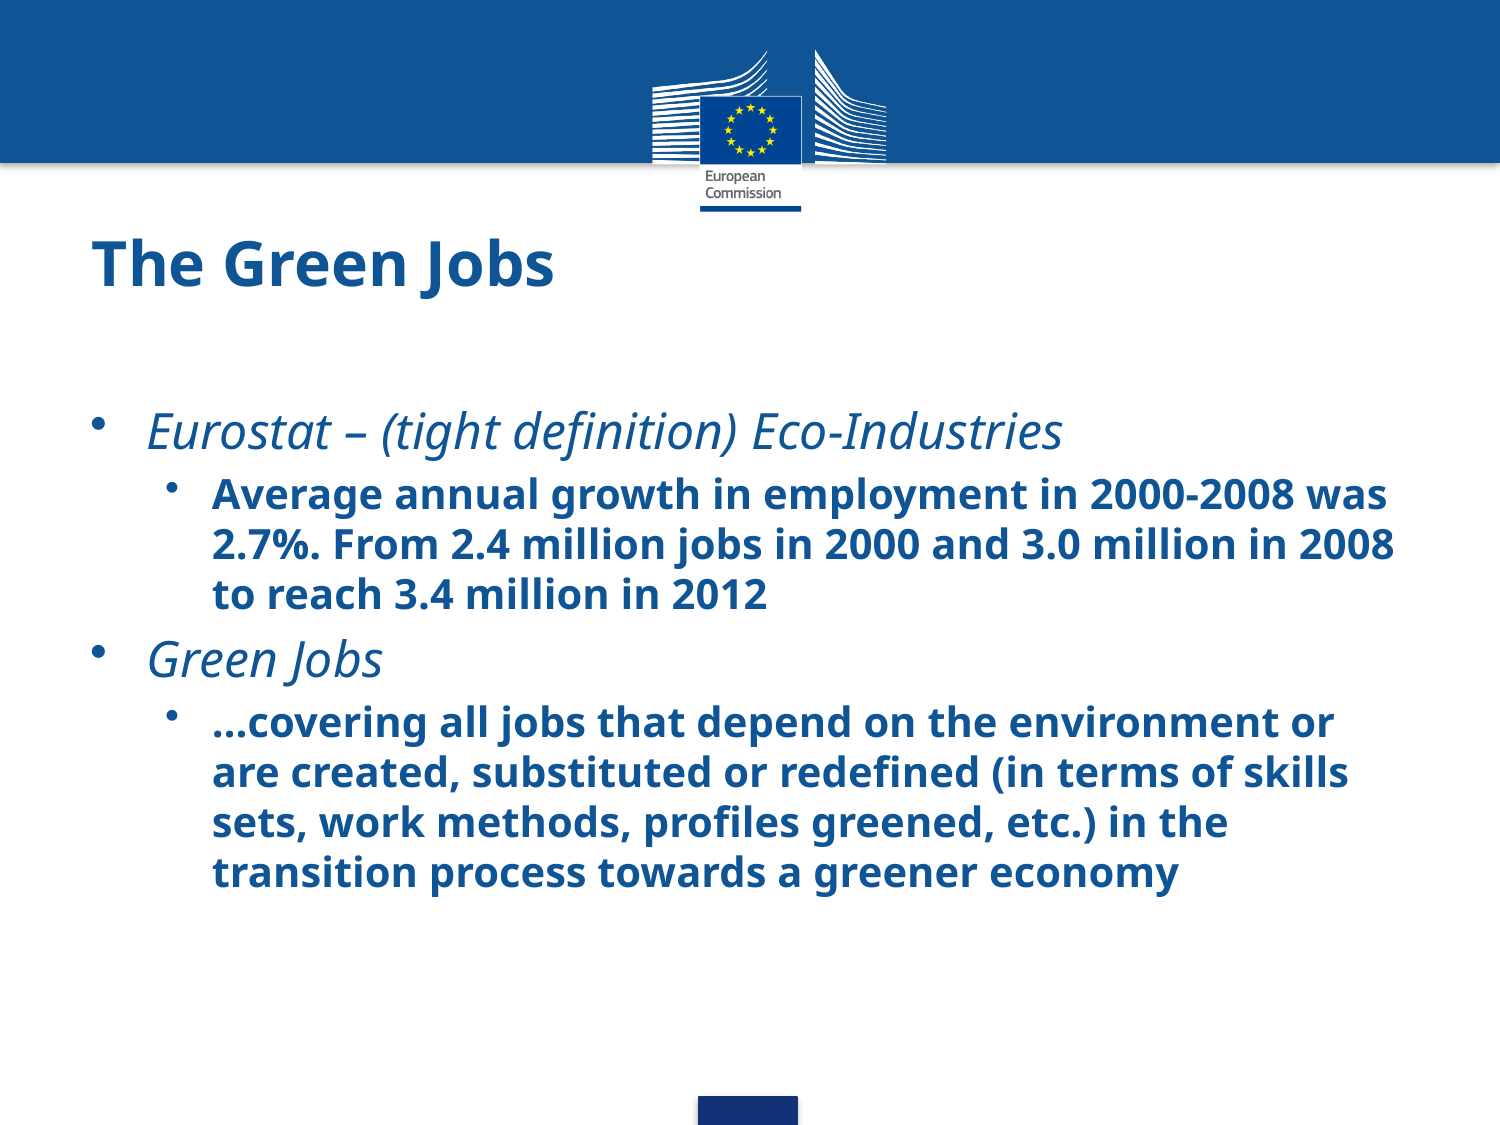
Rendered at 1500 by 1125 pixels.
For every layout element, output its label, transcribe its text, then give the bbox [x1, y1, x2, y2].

title The Green Jobs [76, 184, 1428, 339]
list Eurostat – (tight definition) Eco-Industries Average annual growth in employment in 2000-2008 was 2.7%. From 2.4 million jobs in 2000 and 3.0 million in 2008 to reach 3.4 million in 2012 Green Jobs …covering all jobs that depend on the environment or are created, substituted or redefined (in terms of skills sets, work methods, profiles greened, etc.) in the transition process towards a greener economy [74, 391, 1426, 988]
